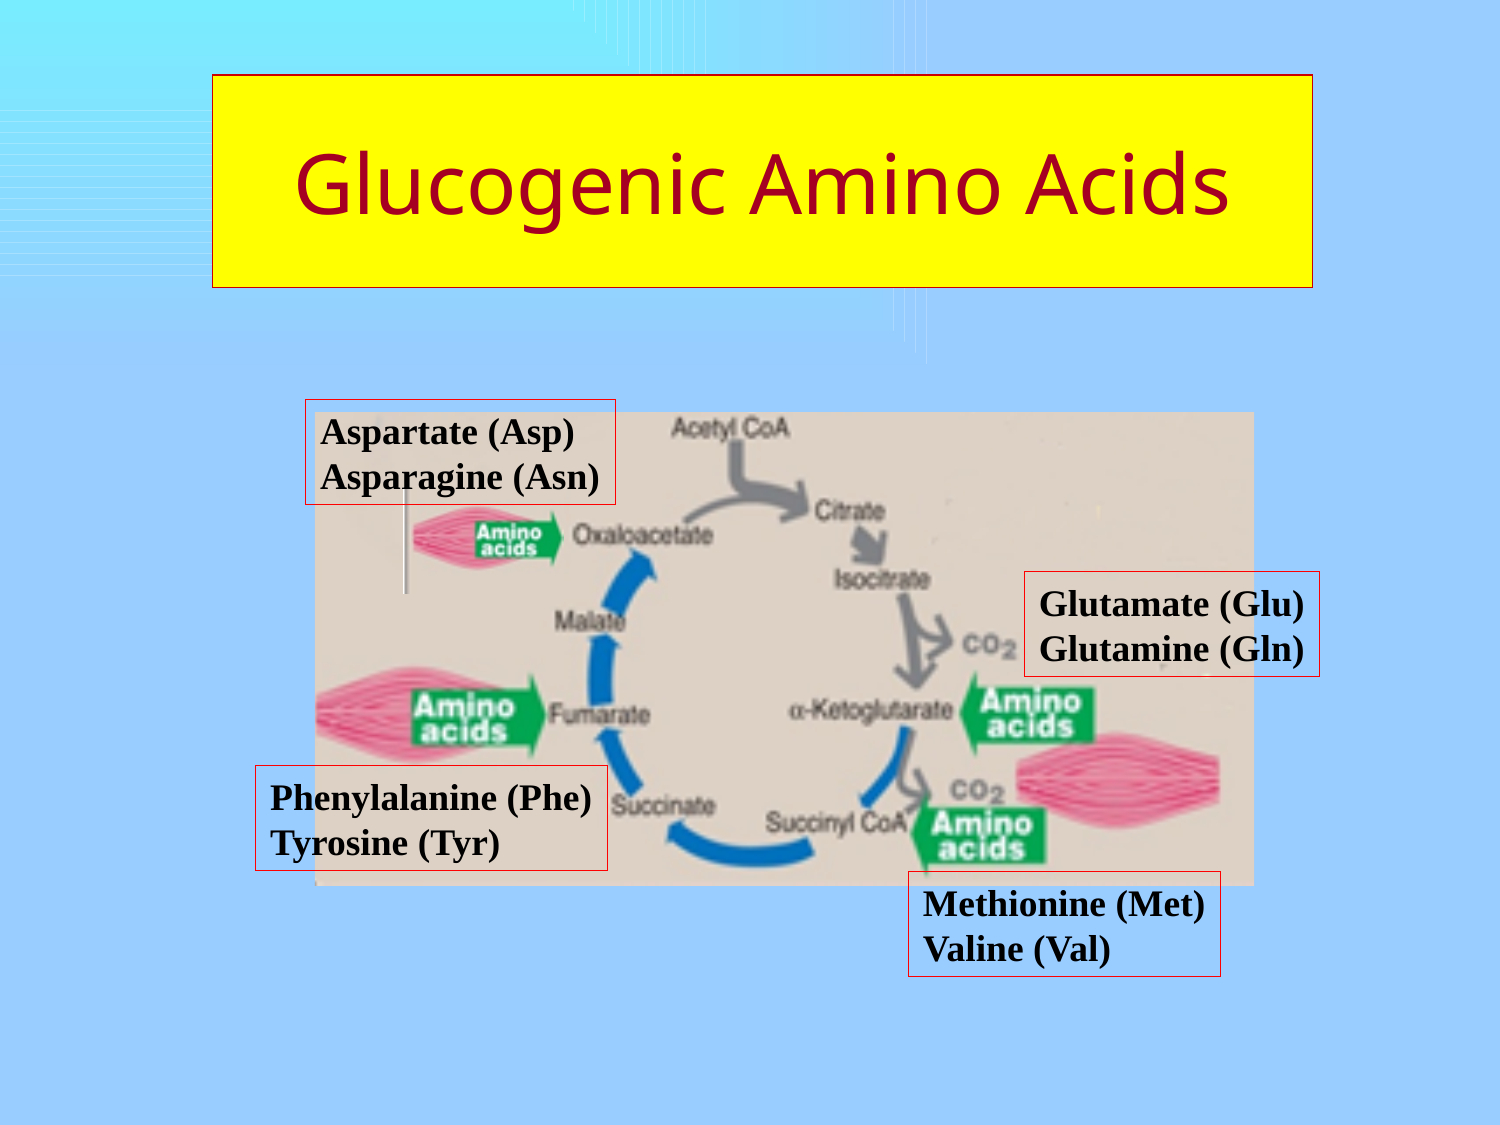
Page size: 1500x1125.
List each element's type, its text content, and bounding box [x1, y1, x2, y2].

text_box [253, 399, 1322, 979]
title Glucogenic Amino Acids [212, 74, 1313, 288]
